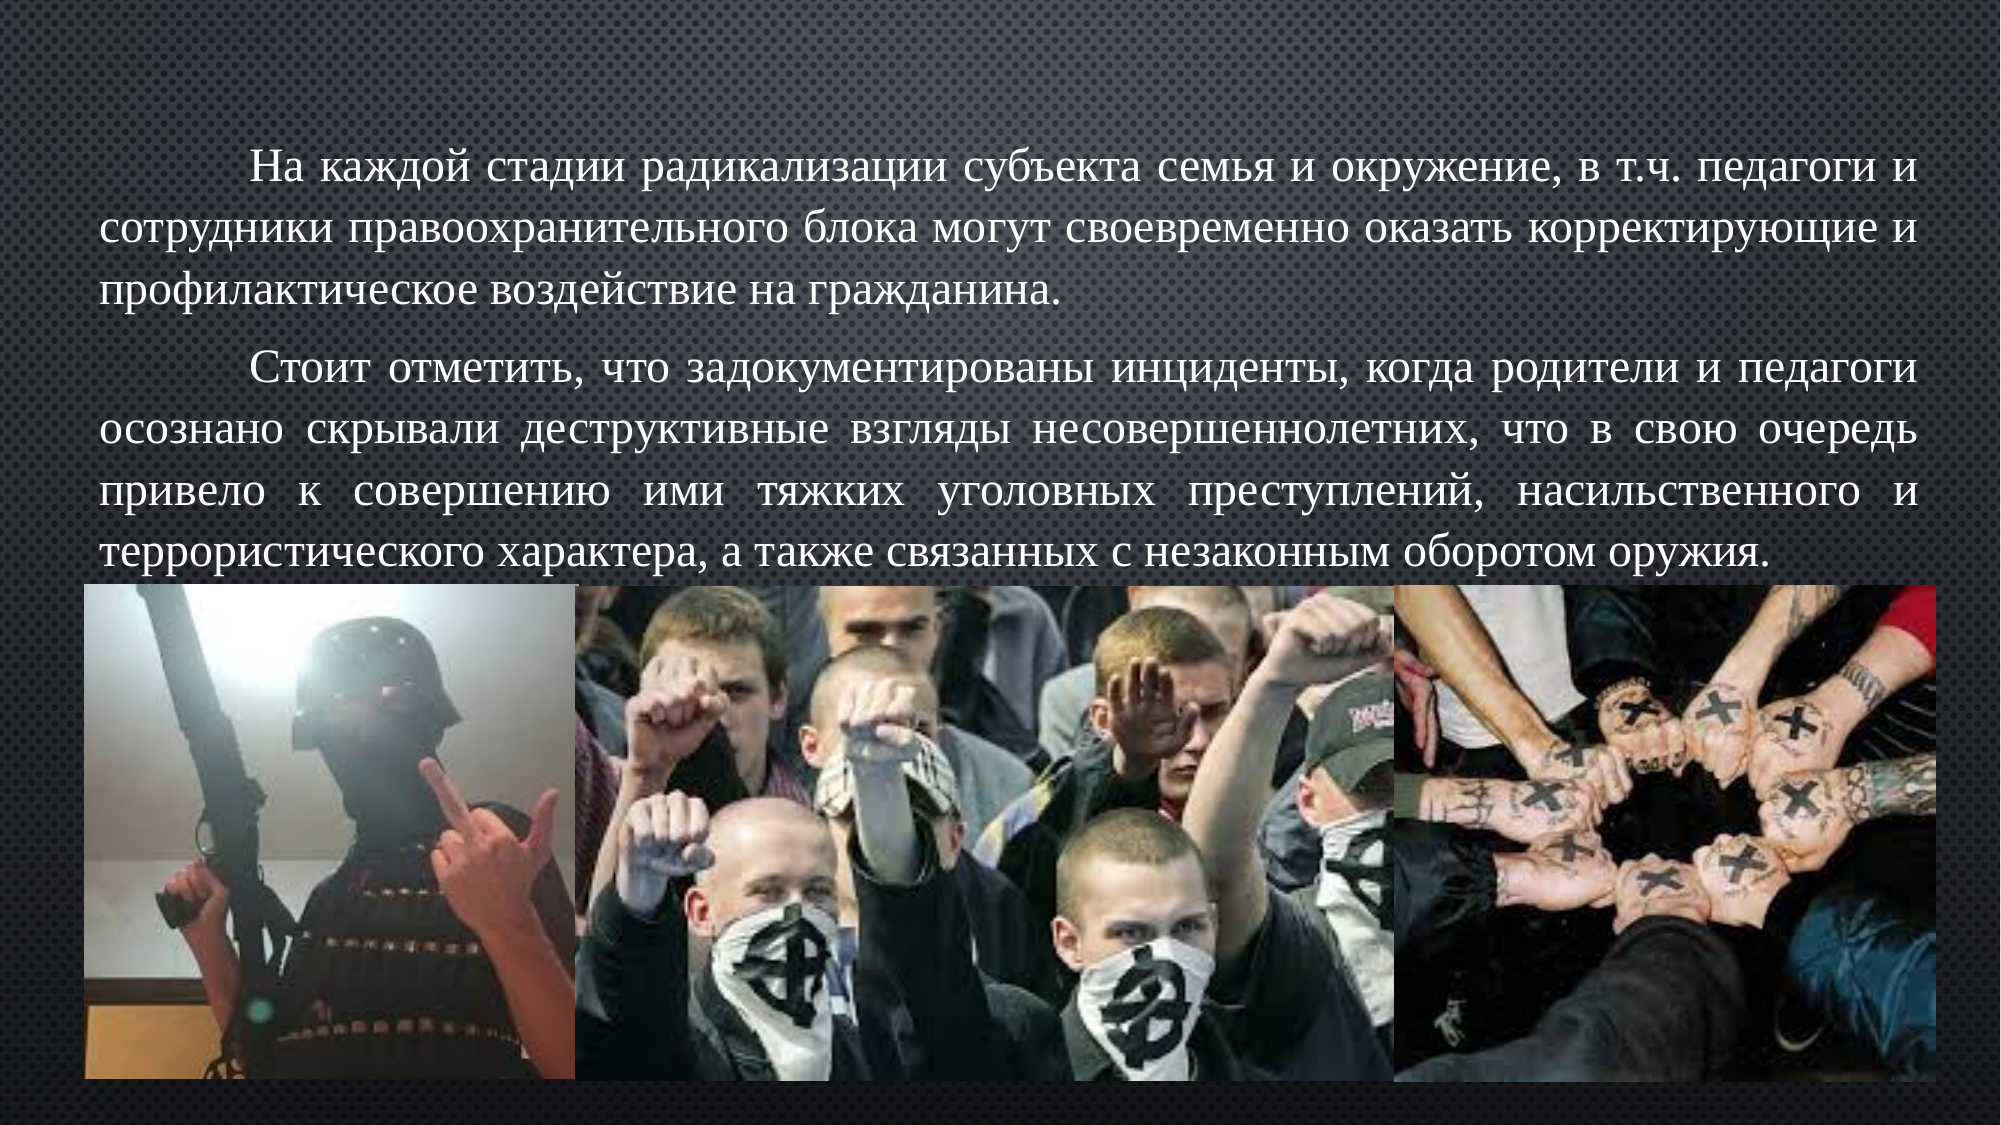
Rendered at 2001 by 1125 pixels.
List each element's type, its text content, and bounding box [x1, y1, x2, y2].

picture [84, 584, 1937, 1082]
text_box На каждой стадии радикализации субъекта семья и окружение, в т.ч. педагоги и сотрудники правоохранительного блока могут своевременно оказать корректирующие и профилактическое воздействие на гражданина. Стоит отметить, что задокументированы инциденты, когда родители и педагоги осознано скрывали деструктивные взгляды несовершеннолетних, что в свою очередь привело к совершению ими тяжких уголовных преступлений, насильственного и террористического характера, а также связанных с незаконным оборотом оружия. [84, 121, 1936, 584]
